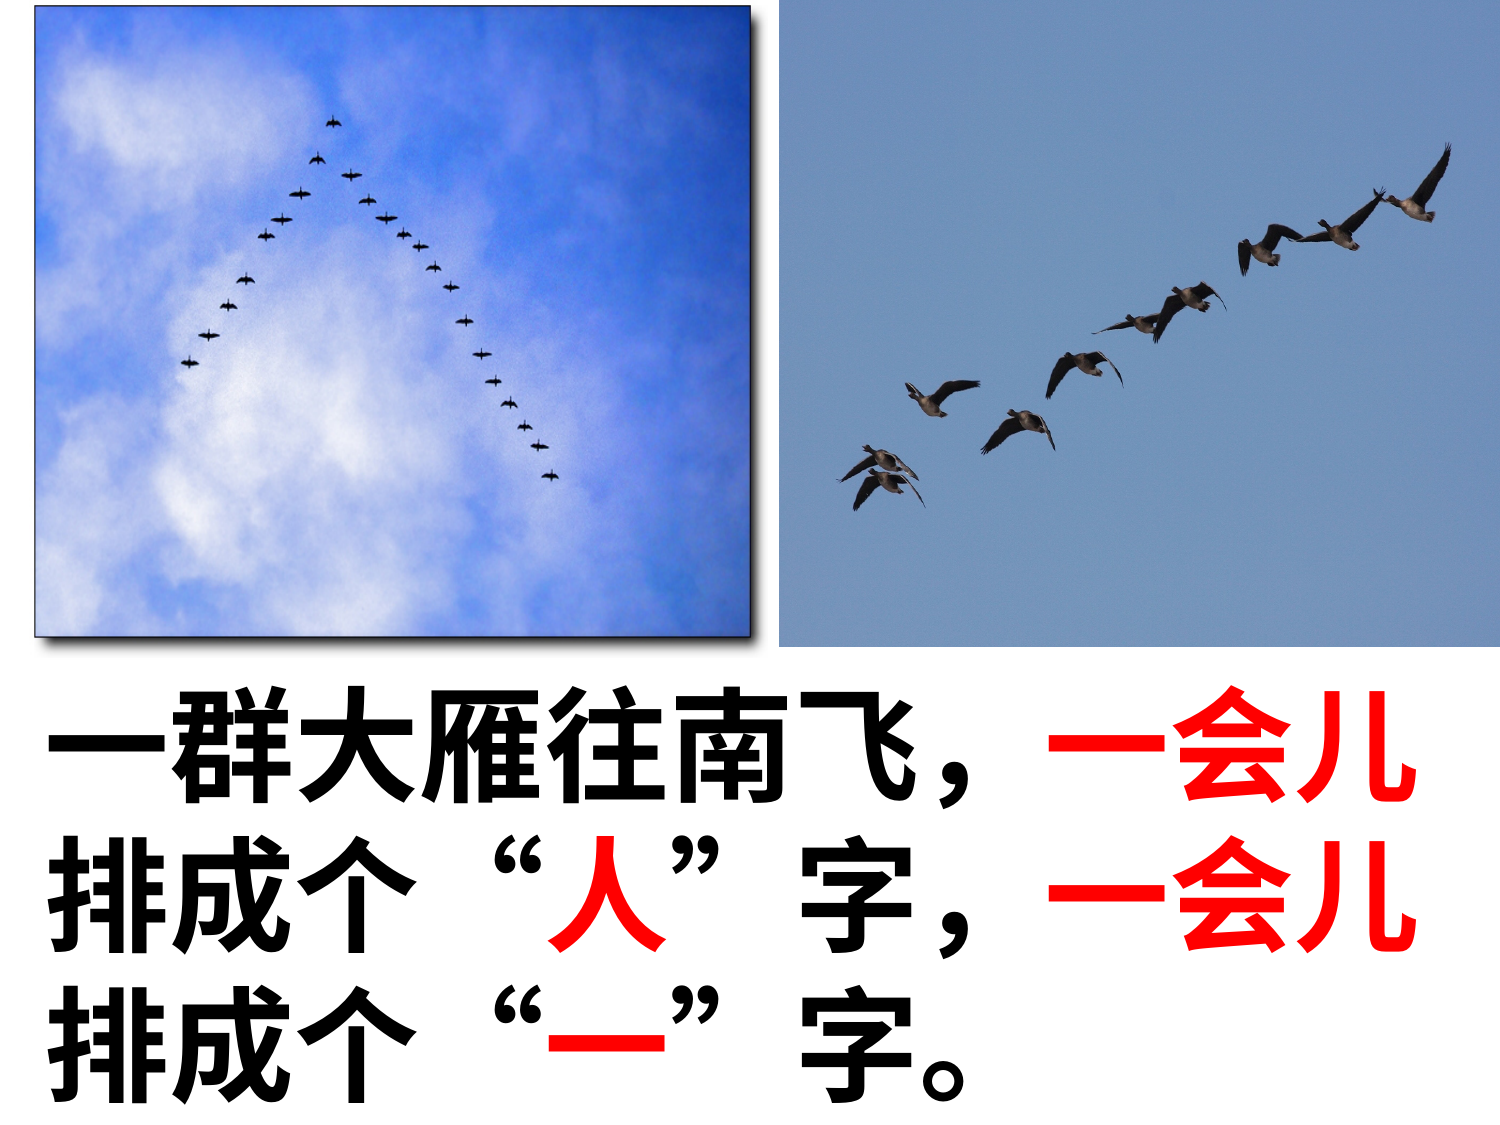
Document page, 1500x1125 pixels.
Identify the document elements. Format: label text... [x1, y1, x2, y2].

text_box 一群大雁往南飞，一会儿排成个“人”字，一会儿排成个“一”字。 [29, 659, 1459, 1125]
picture [779, 0, 1500, 647]
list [29, 0, 768, 659]
